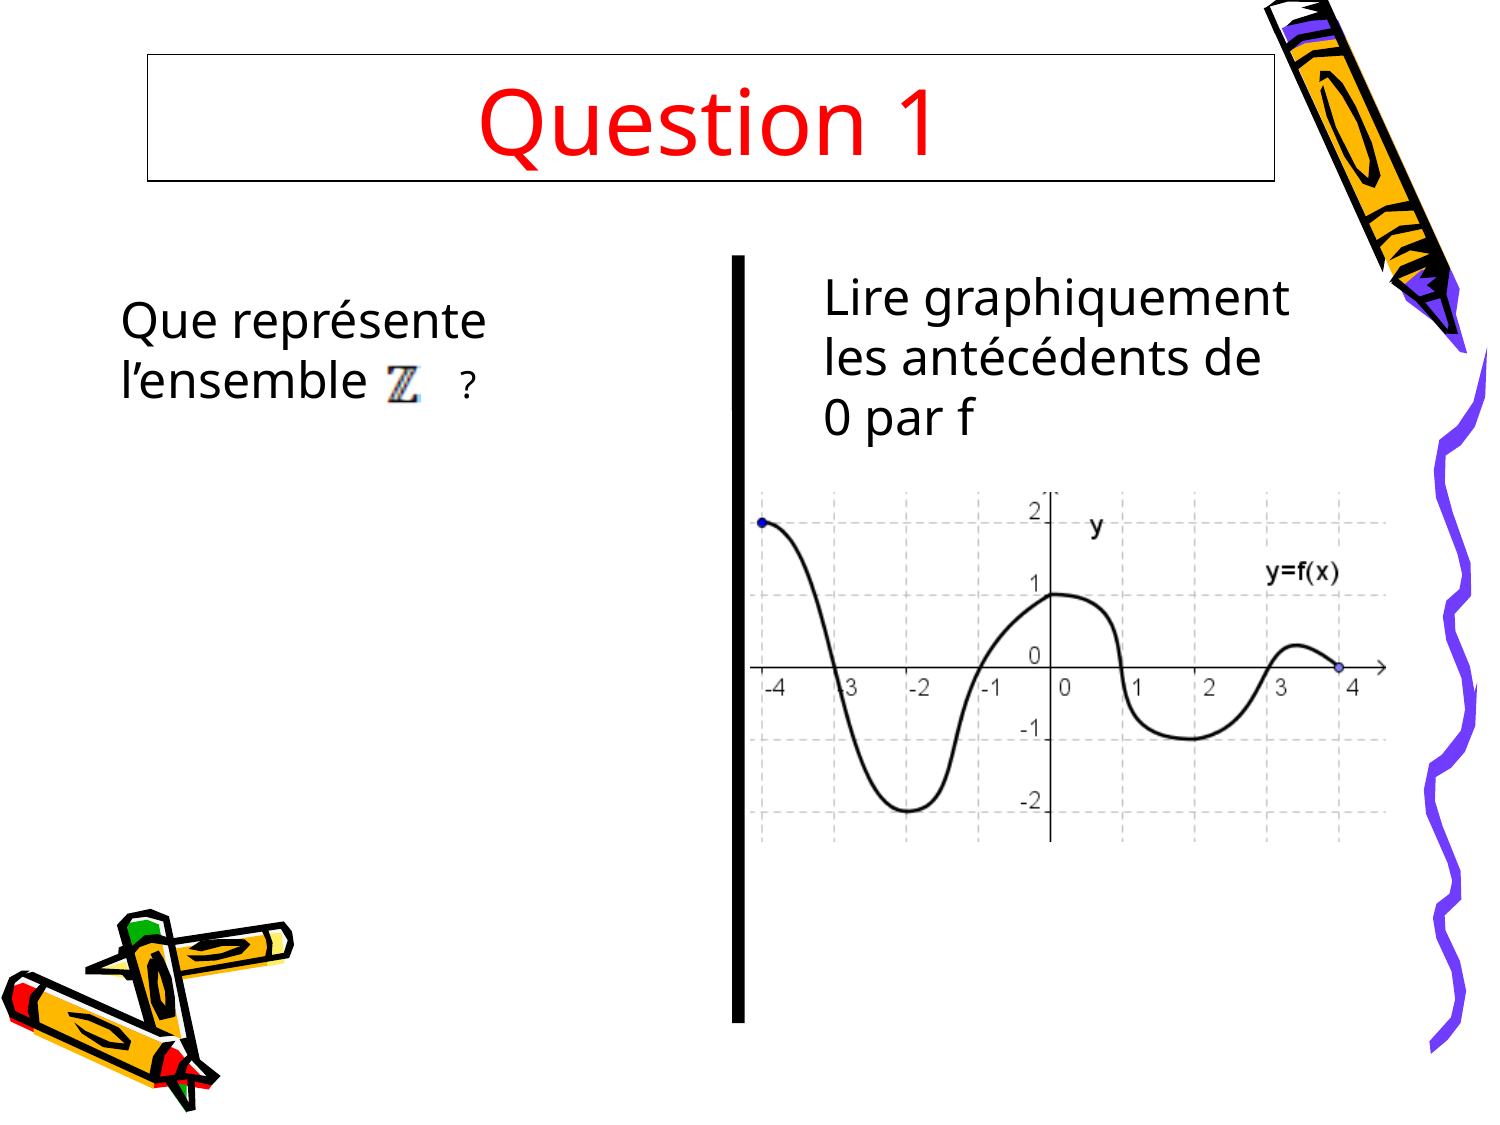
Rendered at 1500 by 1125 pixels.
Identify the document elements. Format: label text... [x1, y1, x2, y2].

picture [386, 351, 421, 429]
title Question 1 [147, 75, 1275, 182]
text_box Que représente l’ensemble ? [105, 281, 703, 416]
text_box [0, 0, 1500, 75]
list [749, 491, 1387, 842]
text_box Lire graphiquement les antécédents de 0 par f [808, 257, 1313, 453]
